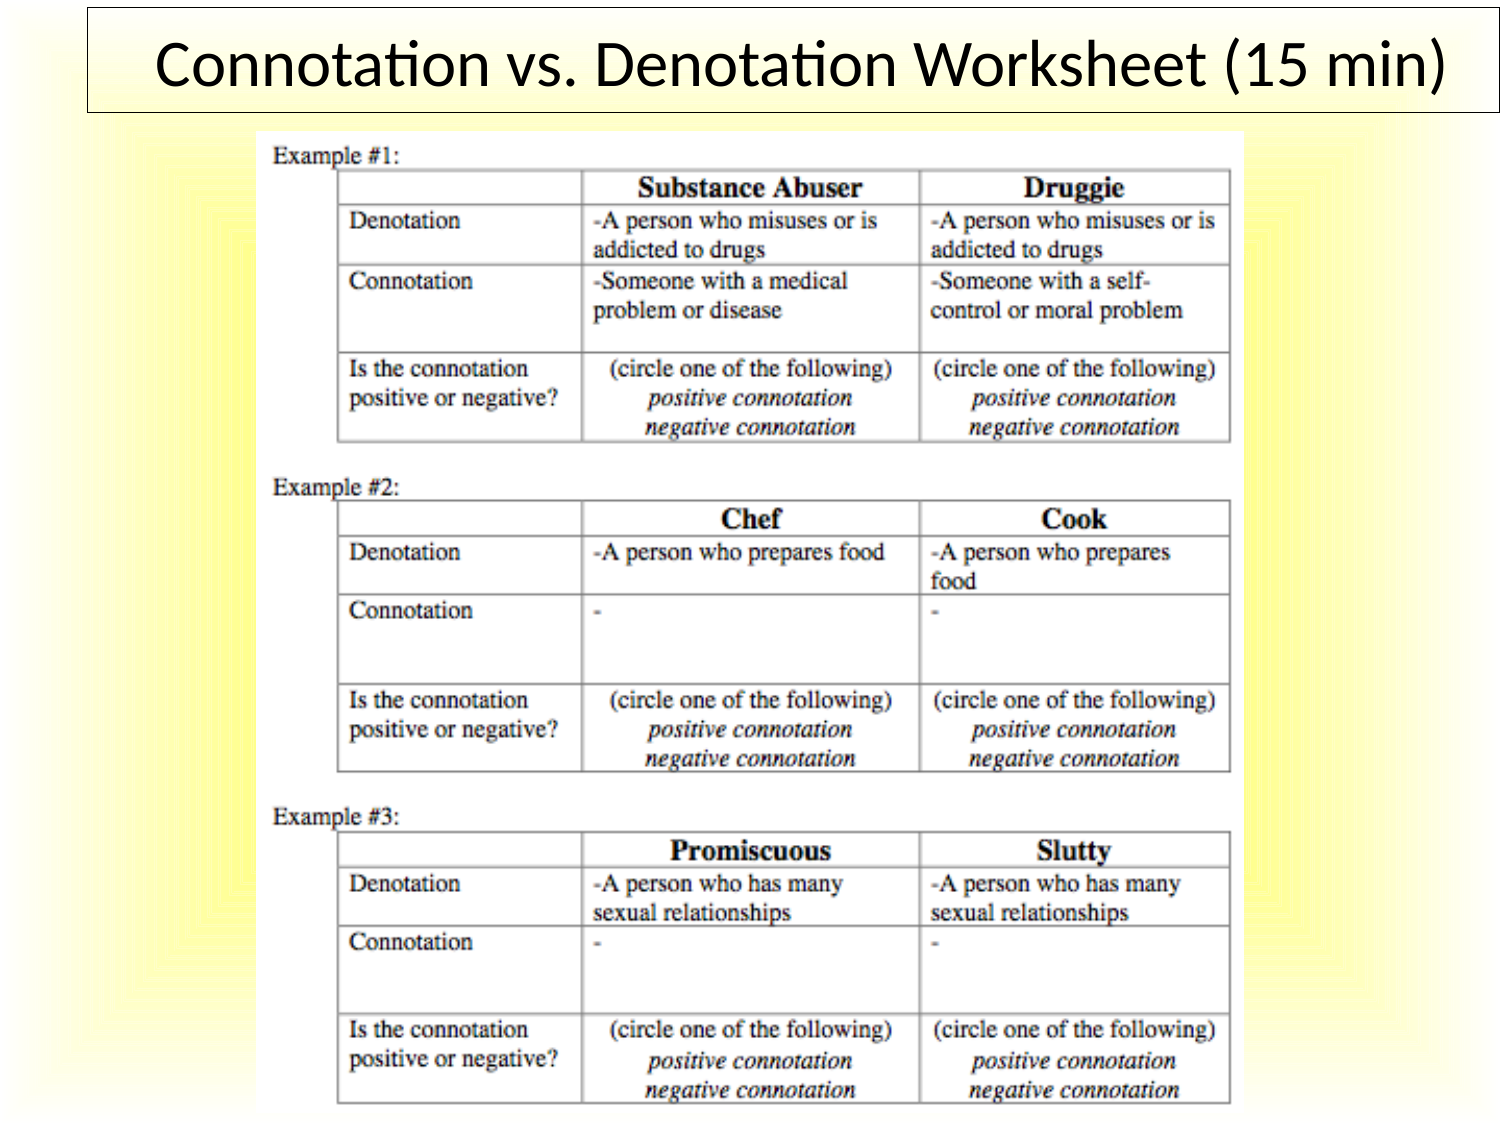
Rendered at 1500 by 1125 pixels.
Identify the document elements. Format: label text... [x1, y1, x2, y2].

title Connotation vs. Denotation Worksheet (15 min) [87, 7, 1500, 113]
picture [255, 130, 1244, 1113]
